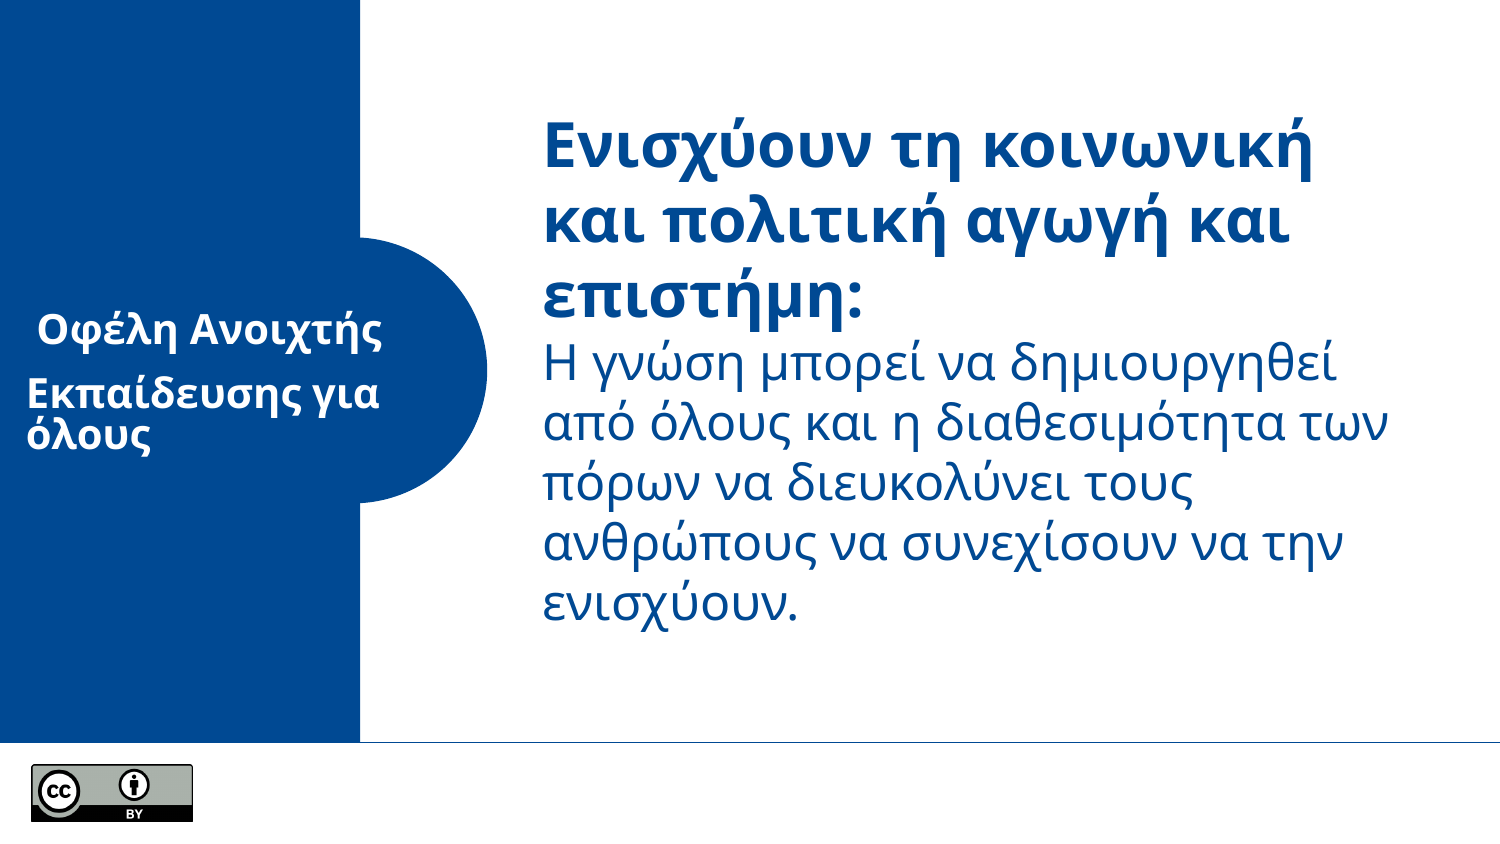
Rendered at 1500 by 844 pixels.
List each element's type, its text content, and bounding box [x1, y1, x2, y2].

picture [31, 764, 193, 822]
text_box [0, 750, 1500, 844]
text_box [0, 0, 361, 742]
text_box Ενισχύουν τη κοινωνική και πολιτική αγωγή και επιστήμη: Η γνώση μπορεί να δημιουργηθεί από όλους και η διαθεσιμότητα των πόρων να διευκολύνει τους ανθρώπους να συνεχίσουν να την ενισχύουν. [527, 90, 1415, 645]
text_box [259, 237, 446, 274]
text_box [266, 473, 439, 504]
text_box Οφέλη Ανοιχτής Εκπαίδευσης για όλους [10, 274, 488, 473]
